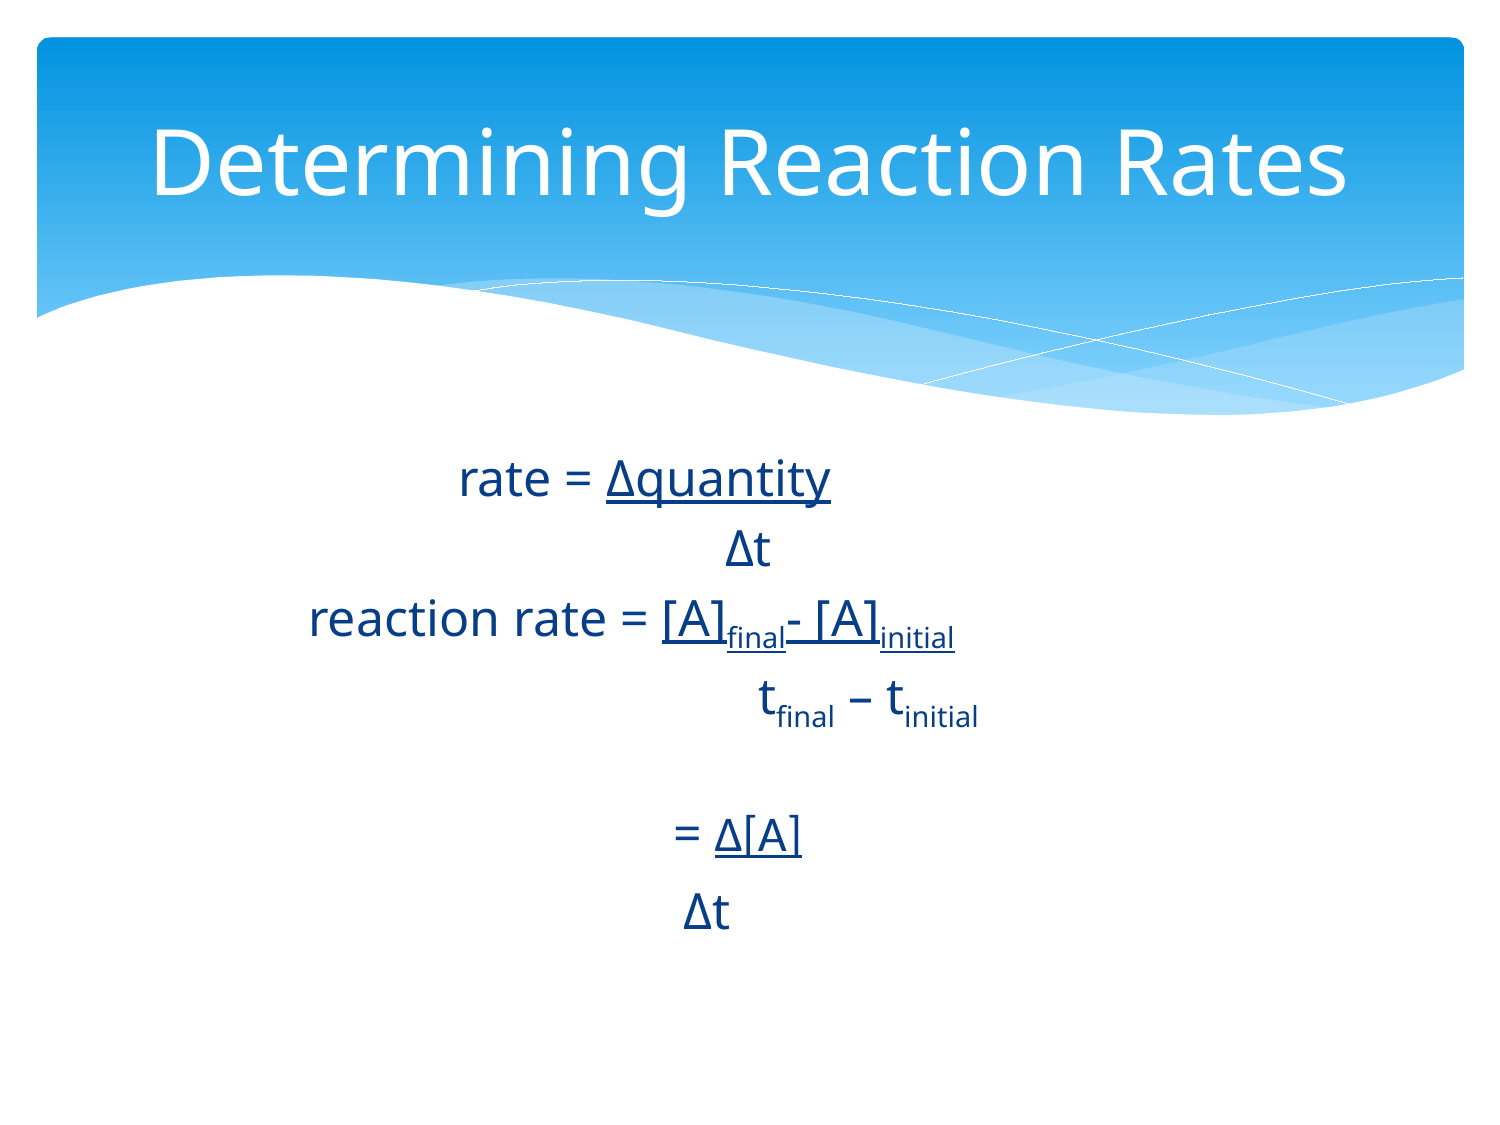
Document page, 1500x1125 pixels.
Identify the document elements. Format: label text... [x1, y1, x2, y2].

title Determining Reaction Rates [75, 55, 1425, 261]
list rate = Δquantity Δt reaction rate = [A]final- [A]initial tfinal – tinitial = Δ[A] Δt [143, 438, 1359, 1005]
